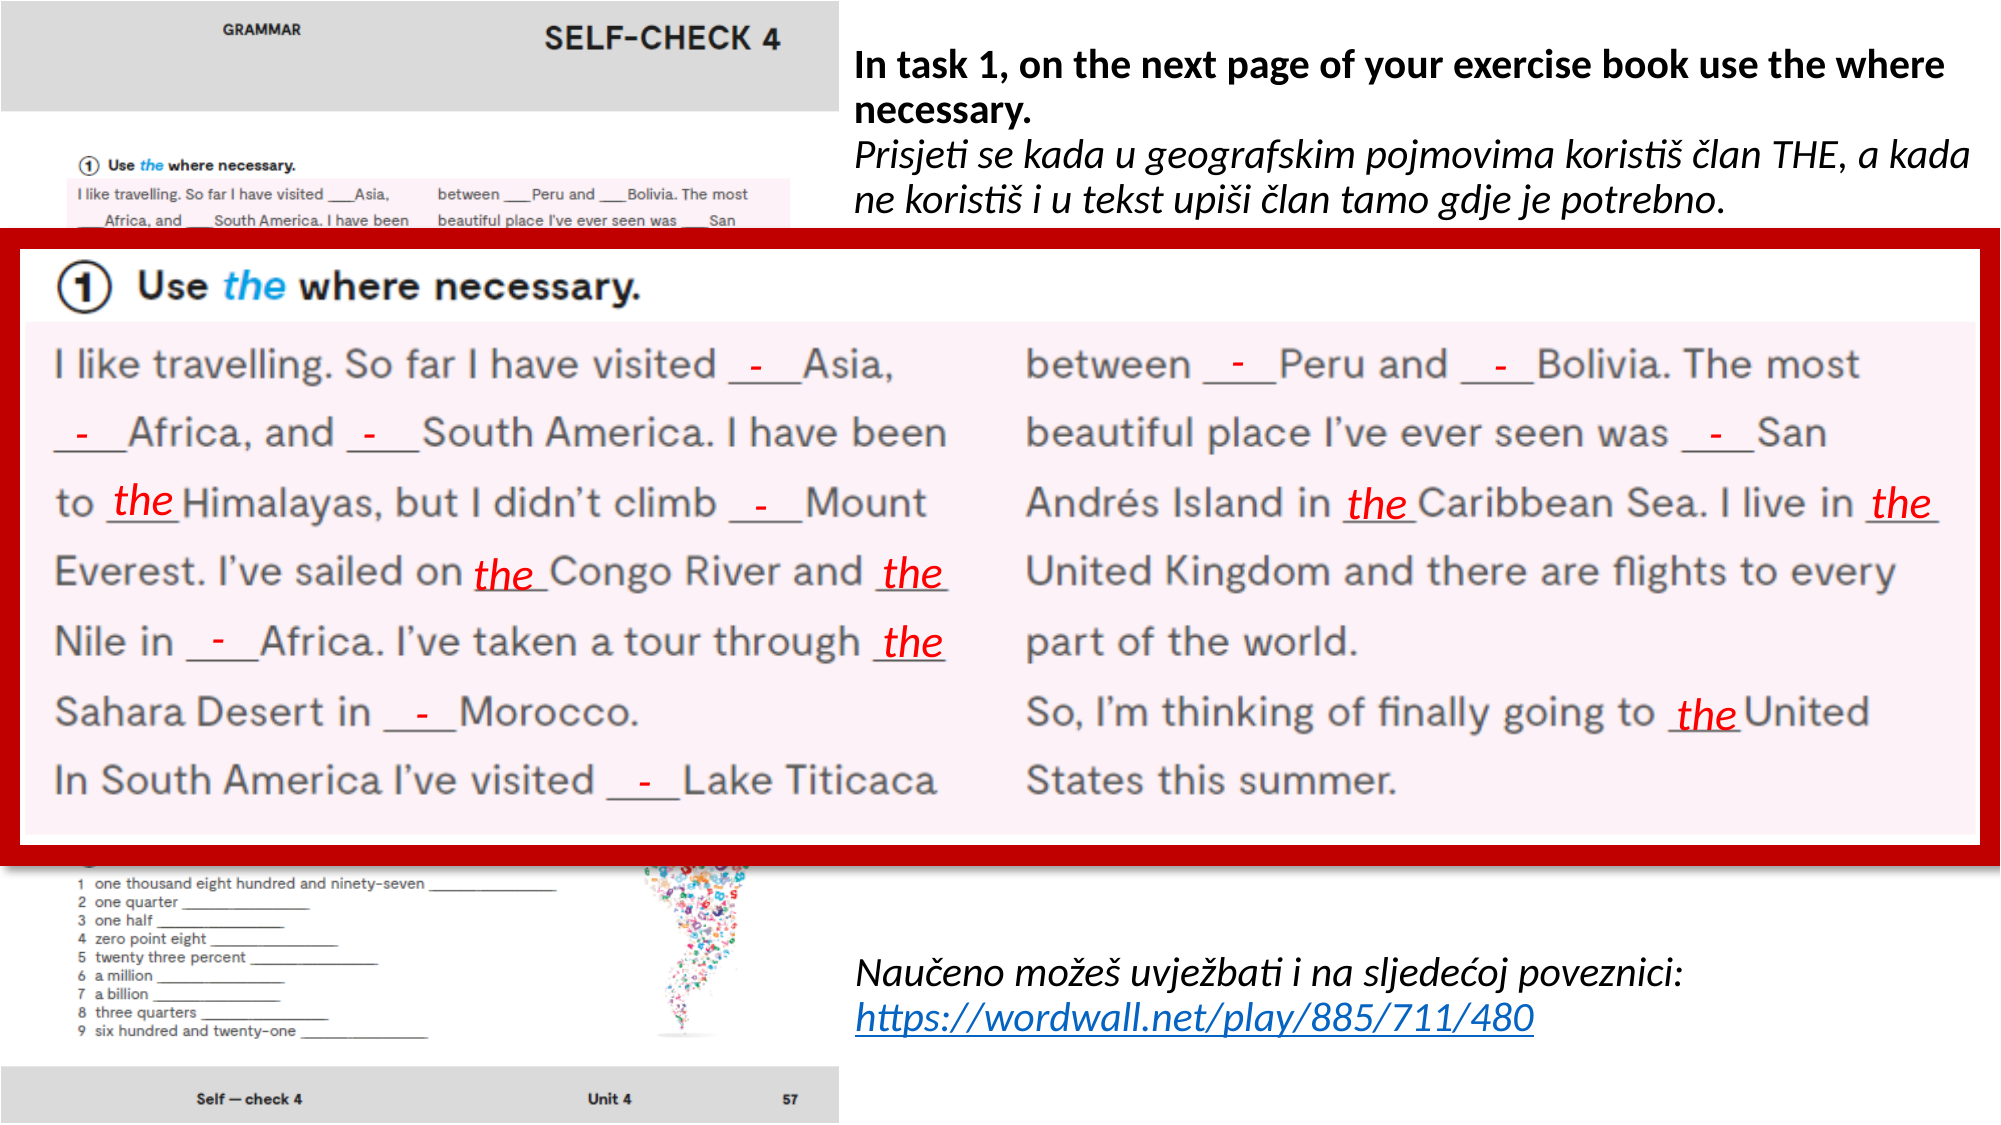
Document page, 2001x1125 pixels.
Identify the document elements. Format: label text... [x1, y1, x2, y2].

picture [1, 1, 1980, 1123]
text_box In task 1, on the next page of your exercise book use the where necessary. Prisjeti se kada u geografskim pojmovima koristiš član THE, a kada ne koristiš i u tekst upiši član tamo gdje je potrebno. [839, 34, 1999, 227]
text_box Naučeno možeš uvježbati i na sljedećoj poveznici: https://wordwall.net/play/885/711/480 [840, 943, 2000, 1125]
